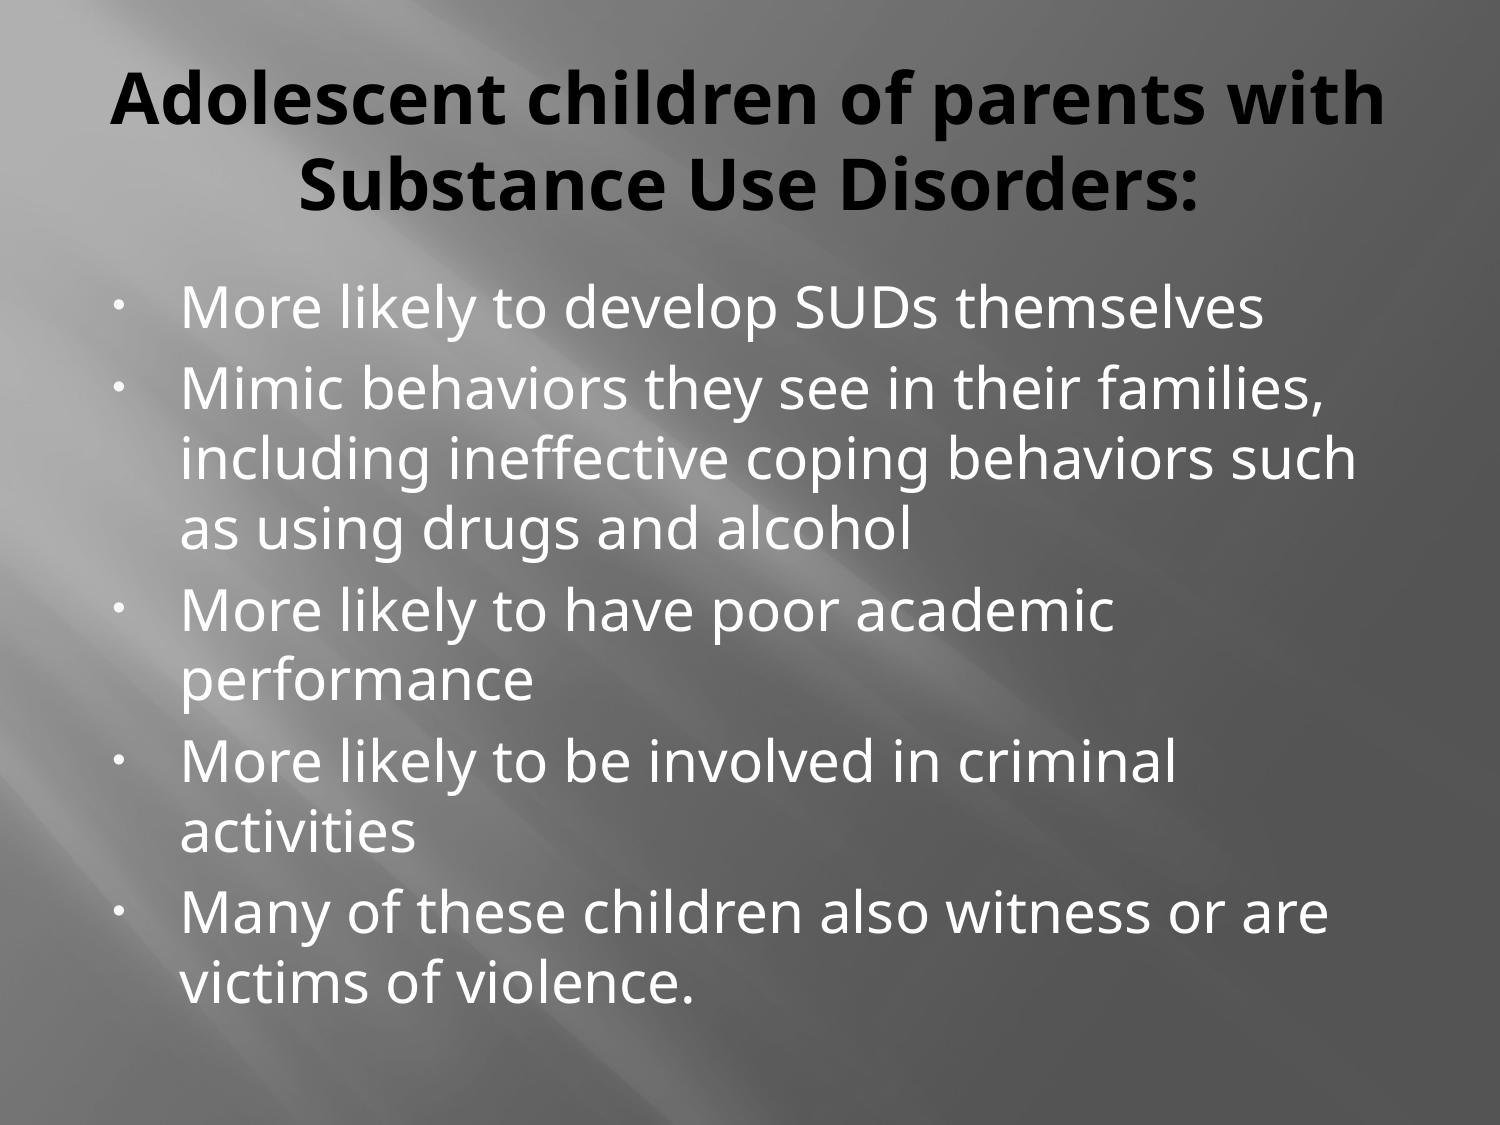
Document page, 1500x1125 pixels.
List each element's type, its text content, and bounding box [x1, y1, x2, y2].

title Adolescent children of parents with Substance Use Disorders: [75, 45, 1425, 233]
list More likely to develop SUDs themselves Mimic behaviors they see in their families, including ineffective coping behaviors such as using drugs and alcohol More likely to have poor academic performance More likely to be involved in criminal activities Many of these children also witness or are victims of violence. [75, 262, 1425, 1035]
